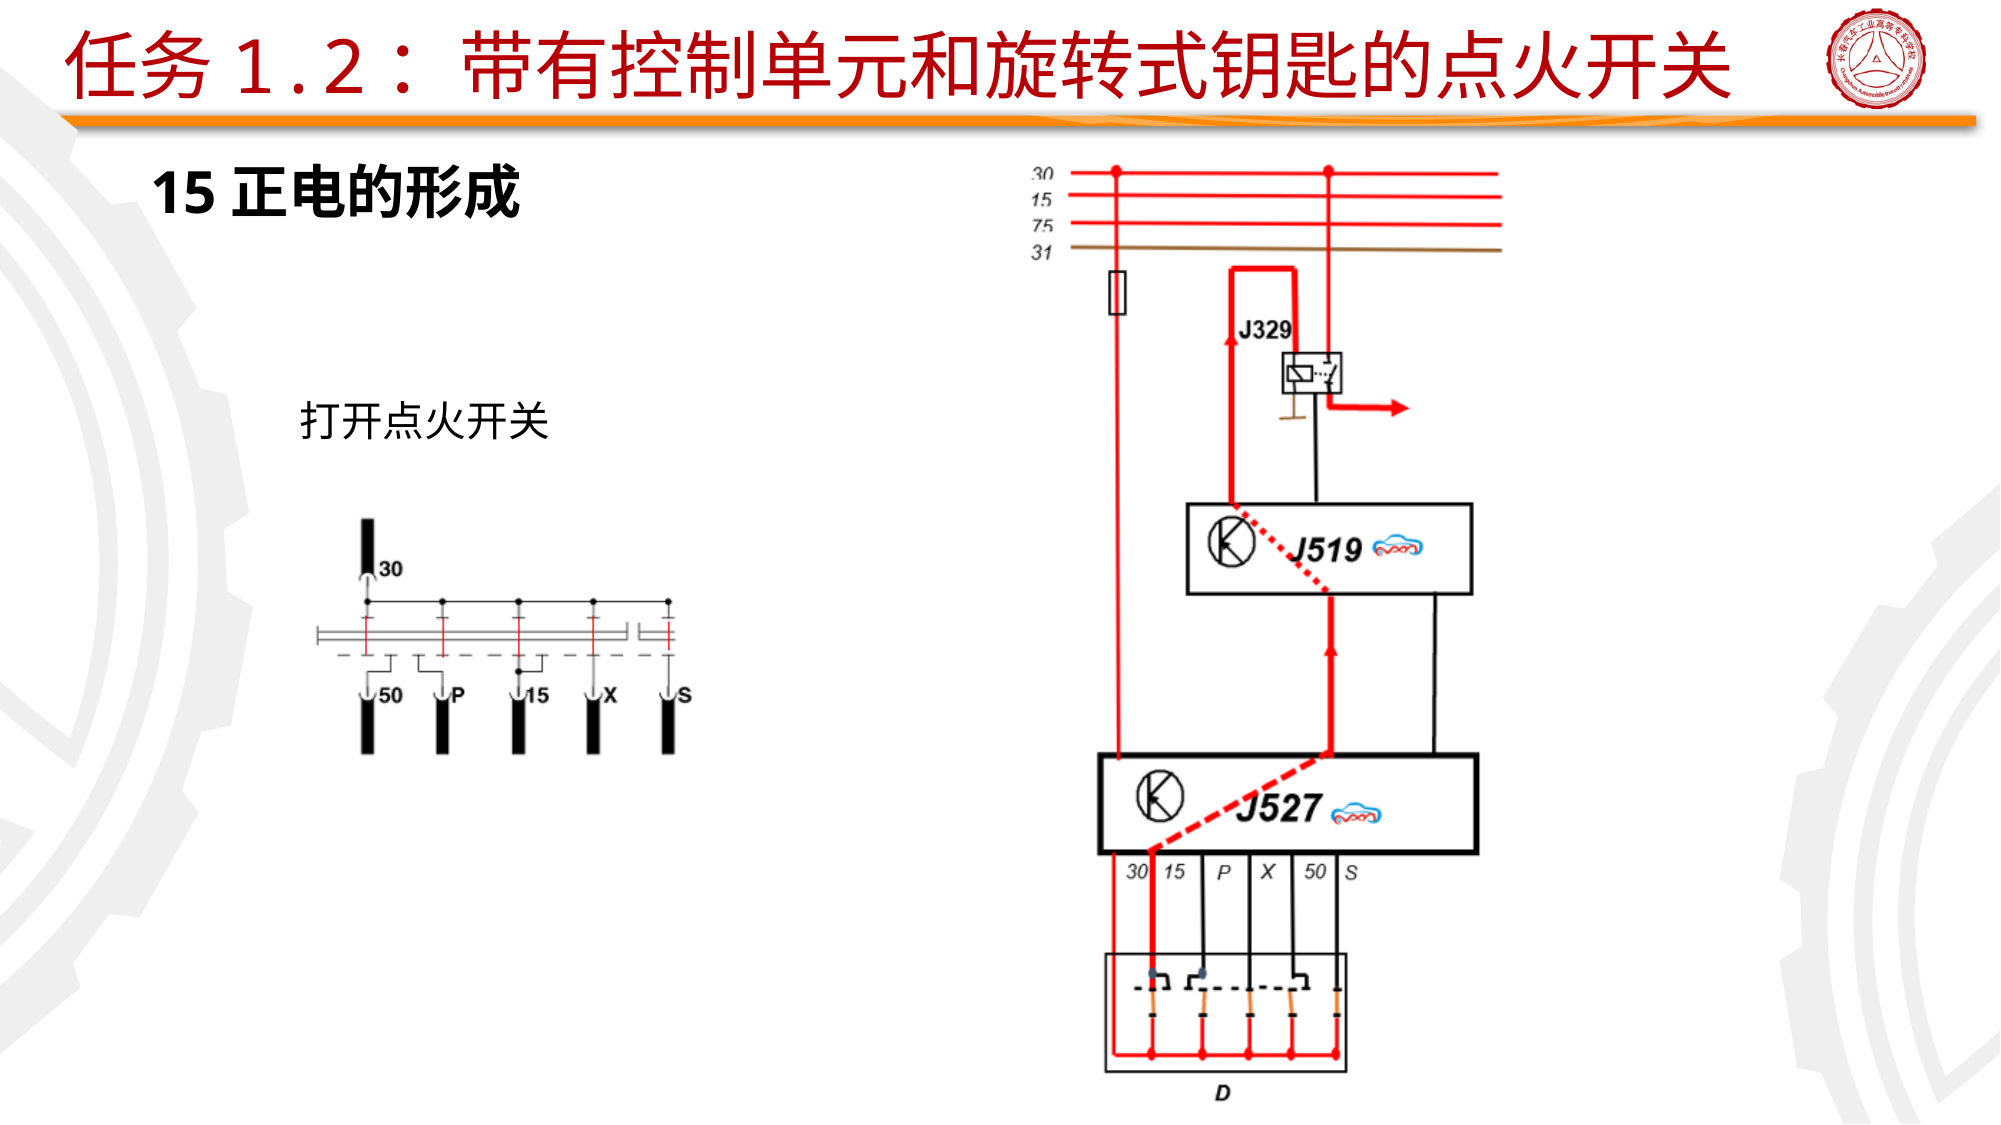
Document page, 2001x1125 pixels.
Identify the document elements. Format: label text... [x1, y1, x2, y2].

text_box 15正电的形成 [135, 147, 537, 234]
text_box 任务1.2：带有控制单元和旋转式钥匙的点火开关 [49, 21, 1752, 121]
text_box 打开点火开关 [284, 386, 566, 452]
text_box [299, 512, 696, 766]
picture [1826, 8, 1926, 109]
picture [981, 147, 1577, 1125]
